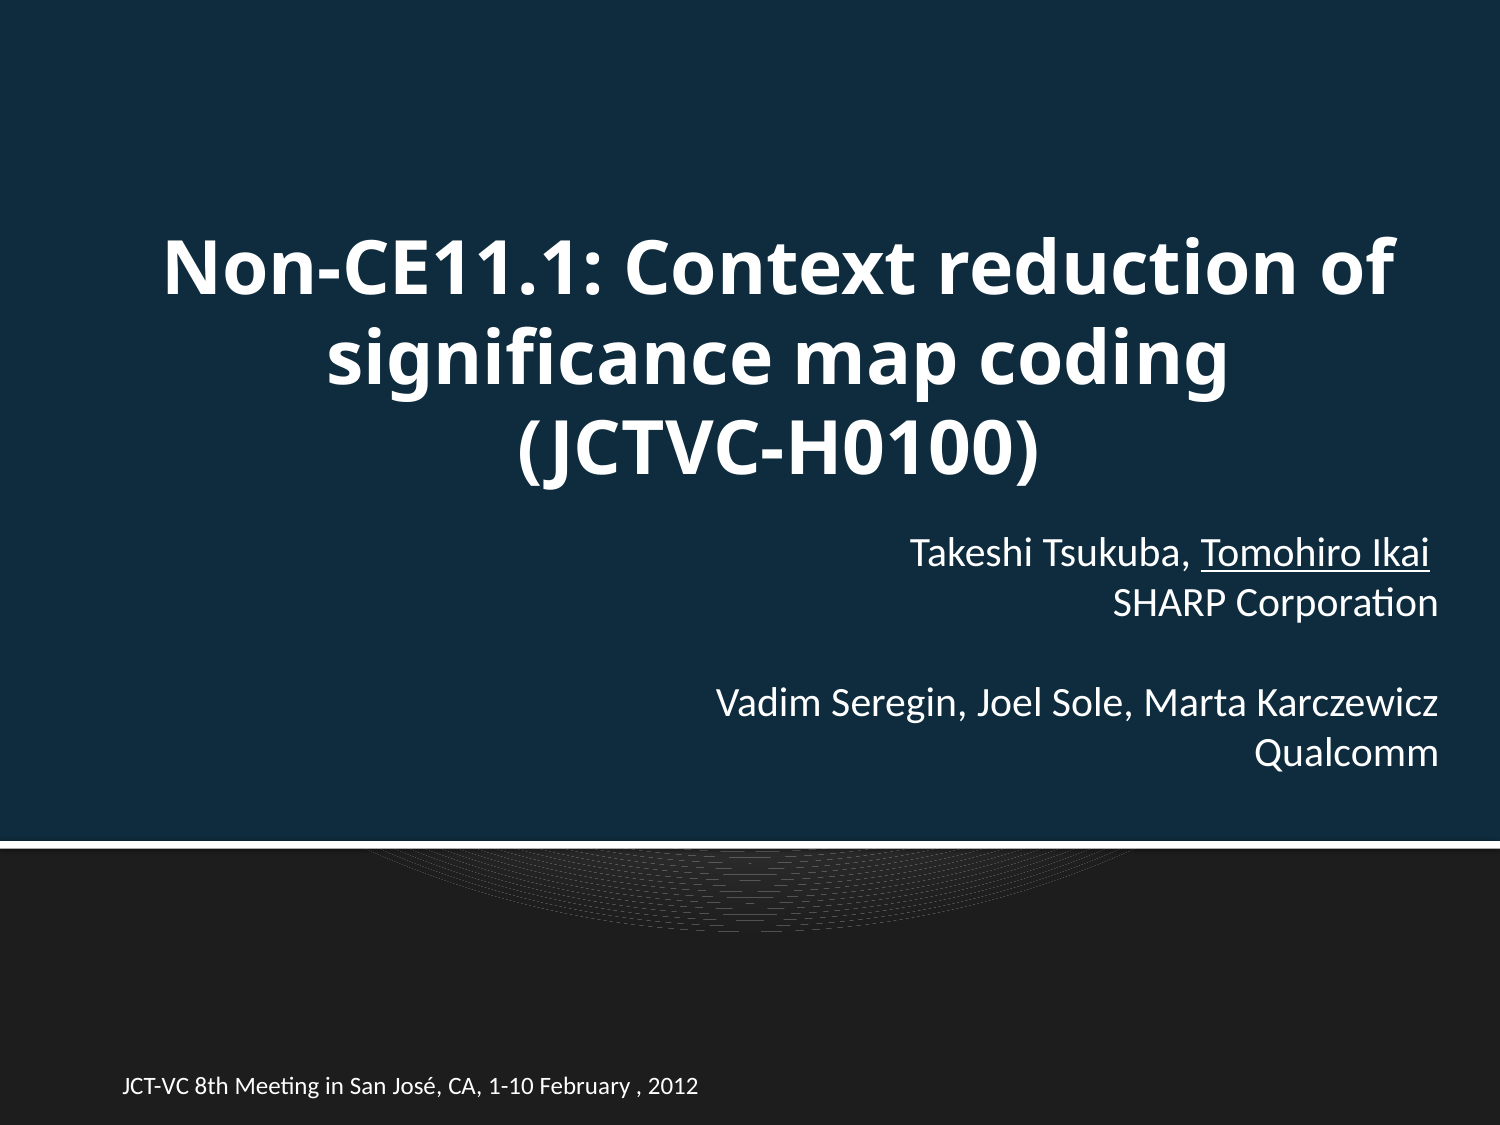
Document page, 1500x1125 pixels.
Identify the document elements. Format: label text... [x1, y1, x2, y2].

list JCT-VC 8th Meeting in San José, CA, 1-10 February , 2012 [93, 1054, 727, 1125]
title Non-CE11.1: Context reduction of significance map coding (JCTVC-H0100) [112, 219, 1438, 419]
subtitle Takeshi Tsukuba, Tomohiro Ikai SHARP Corporation Vadim Seregin, Joel Sole, Marta Karczewicz Qualcomm [206, 550, 1448, 776]
